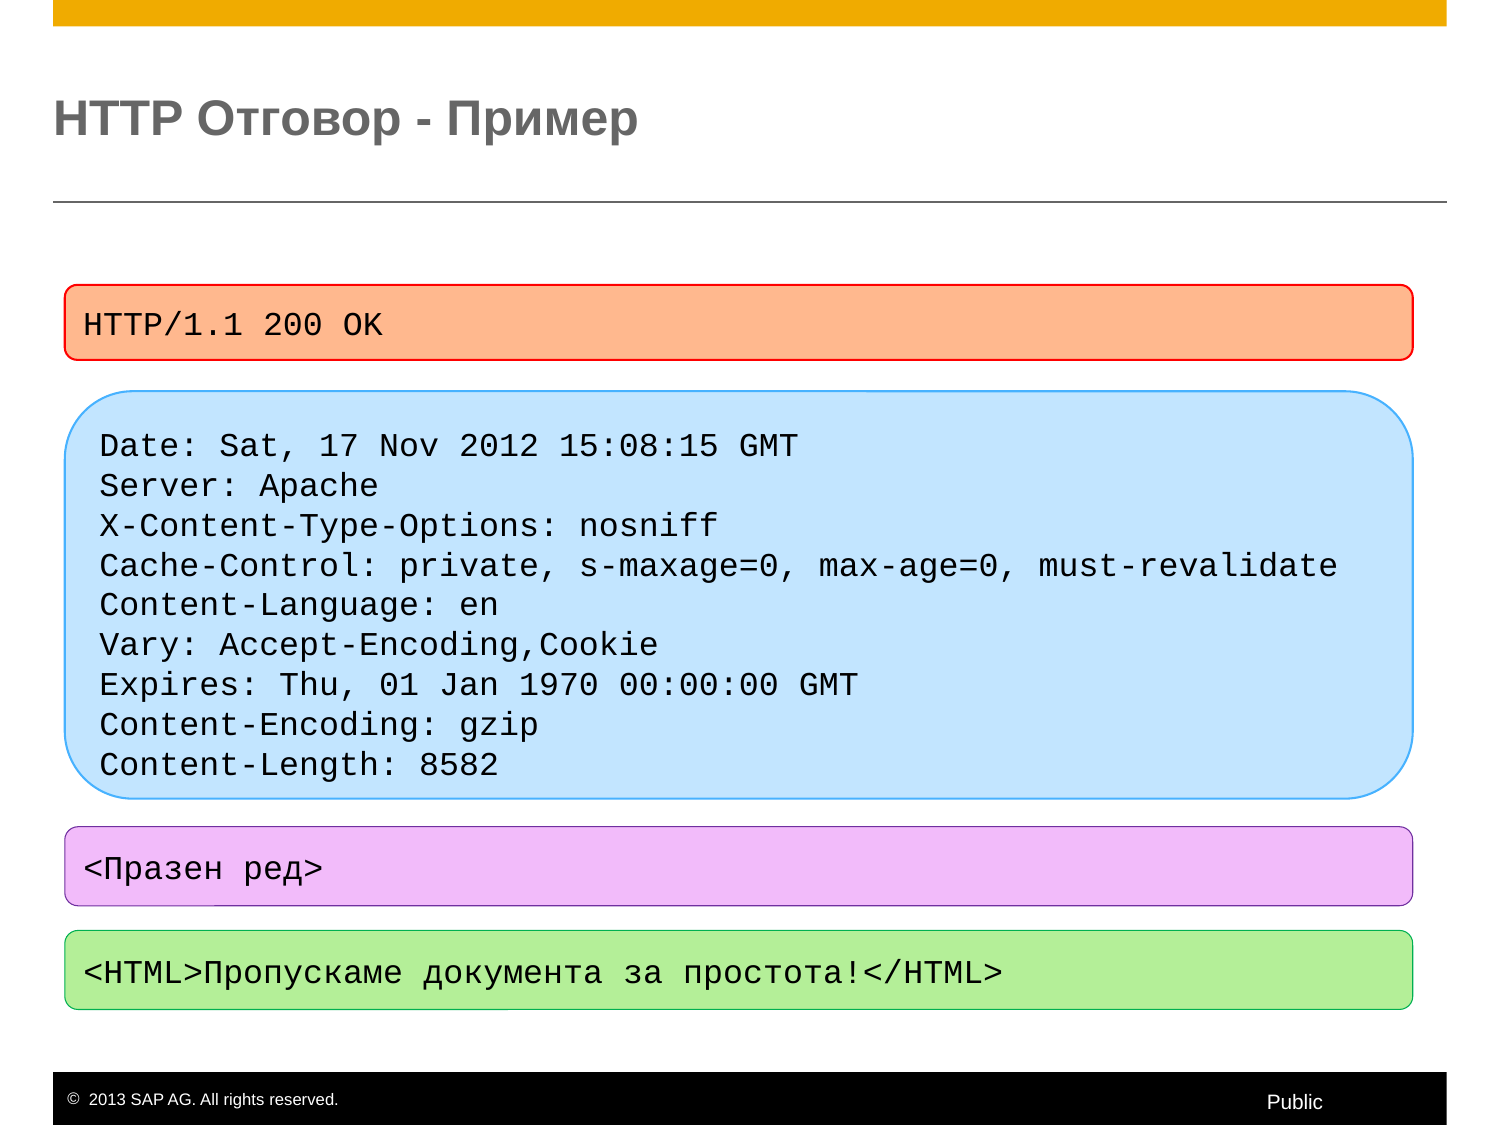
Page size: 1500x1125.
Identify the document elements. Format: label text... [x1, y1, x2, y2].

text_box <Празен ред> [64, 826, 1413, 906]
text_box HTTP/1.1 200 OK [64, 284, 1413, 360]
text_box Date: Sat, 17 Nov 2012 15:08:15 GMT Server: Apache X-Content-Type-Options: nosniff Cache-Control: private, s-maxage=0, max-age=0, must-revalidate Content-Language: en Vary: Accept-Encoding,Cookie Expires: Thu, 01 Jan 1970 00:00:00 GMT Content-Encoding: gzip Content-Length: 8582 [64, 391, 1413, 799]
text_box <HTML>Пропускаме документа за простота!</HTML> [64, 930, 1413, 1010]
title HTTP Отговор - Пример [53, 53, 1447, 178]
